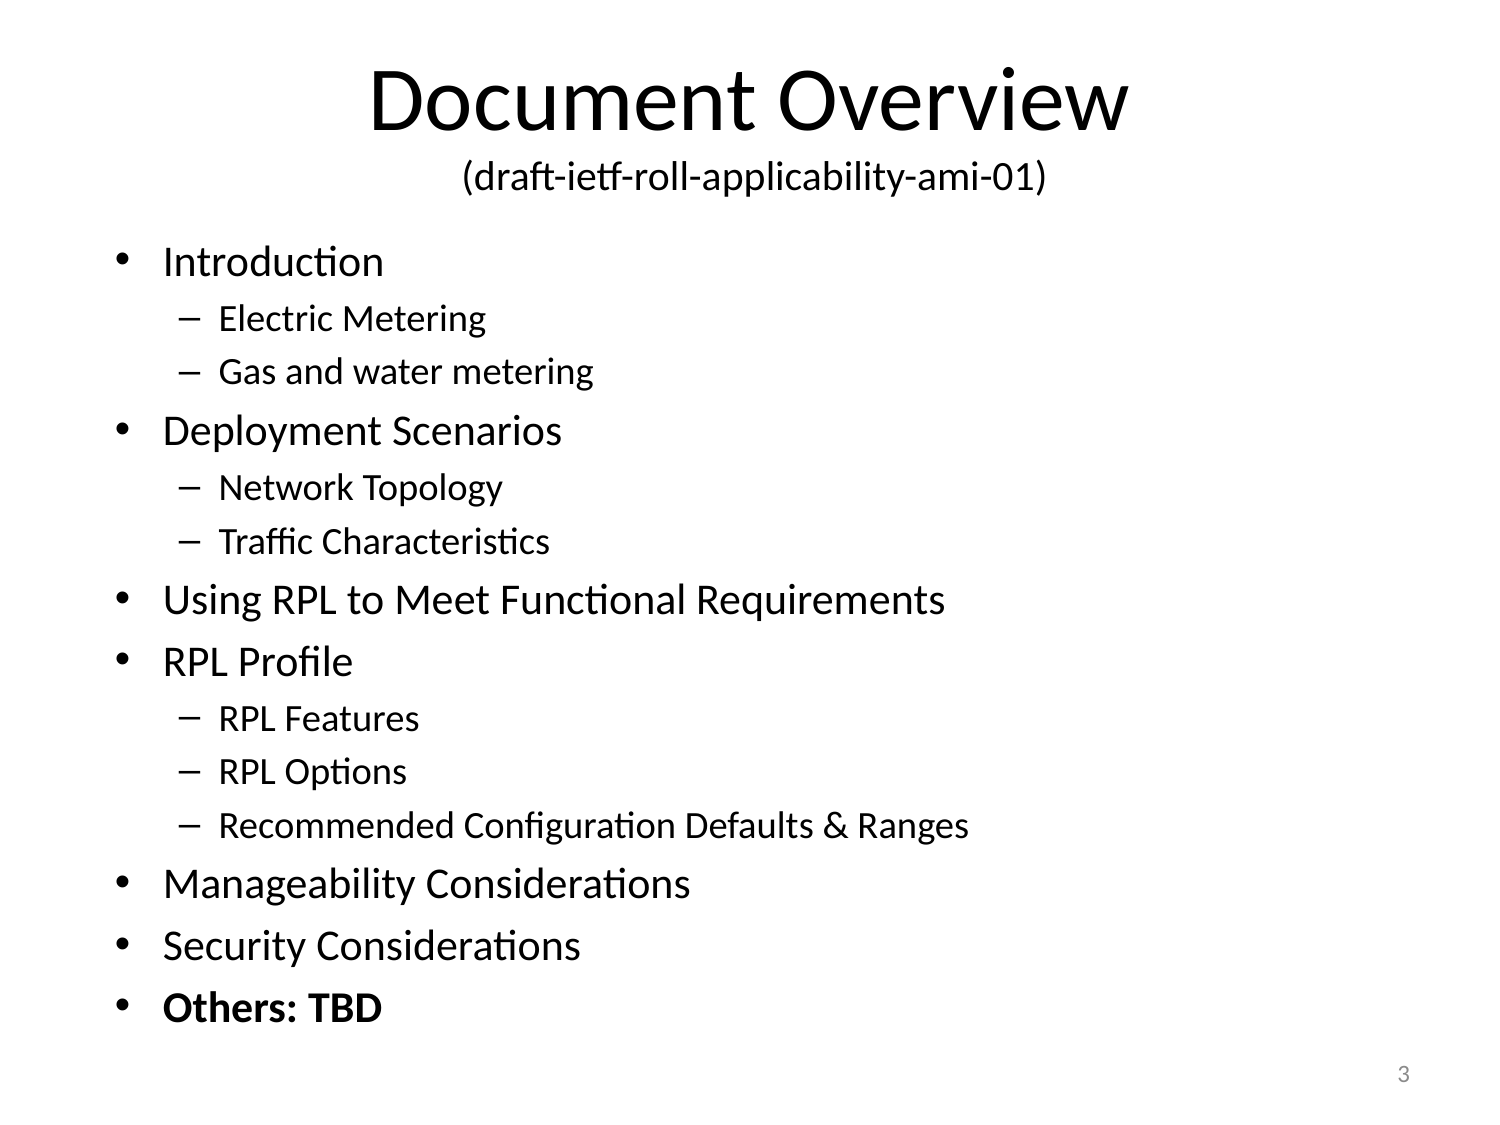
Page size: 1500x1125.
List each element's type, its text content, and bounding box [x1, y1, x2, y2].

title Document Overview (draft-ietf-roll-applicability-ami-01) [75, 24, 1425, 213]
slide_number 3 [1074, 1042, 1425, 1103]
list Introduction Electric Metering Gas and water metering Deployment Scenarios Network Topology Traffic Characteristics Using RPL to Meet Functional Requirements RPL Profile RPL Features RPL Options Recommended Configuration Defaults & Ranges Manageability Considerations Security Considerations Others: TBD [99, 224, 1450, 1050]
